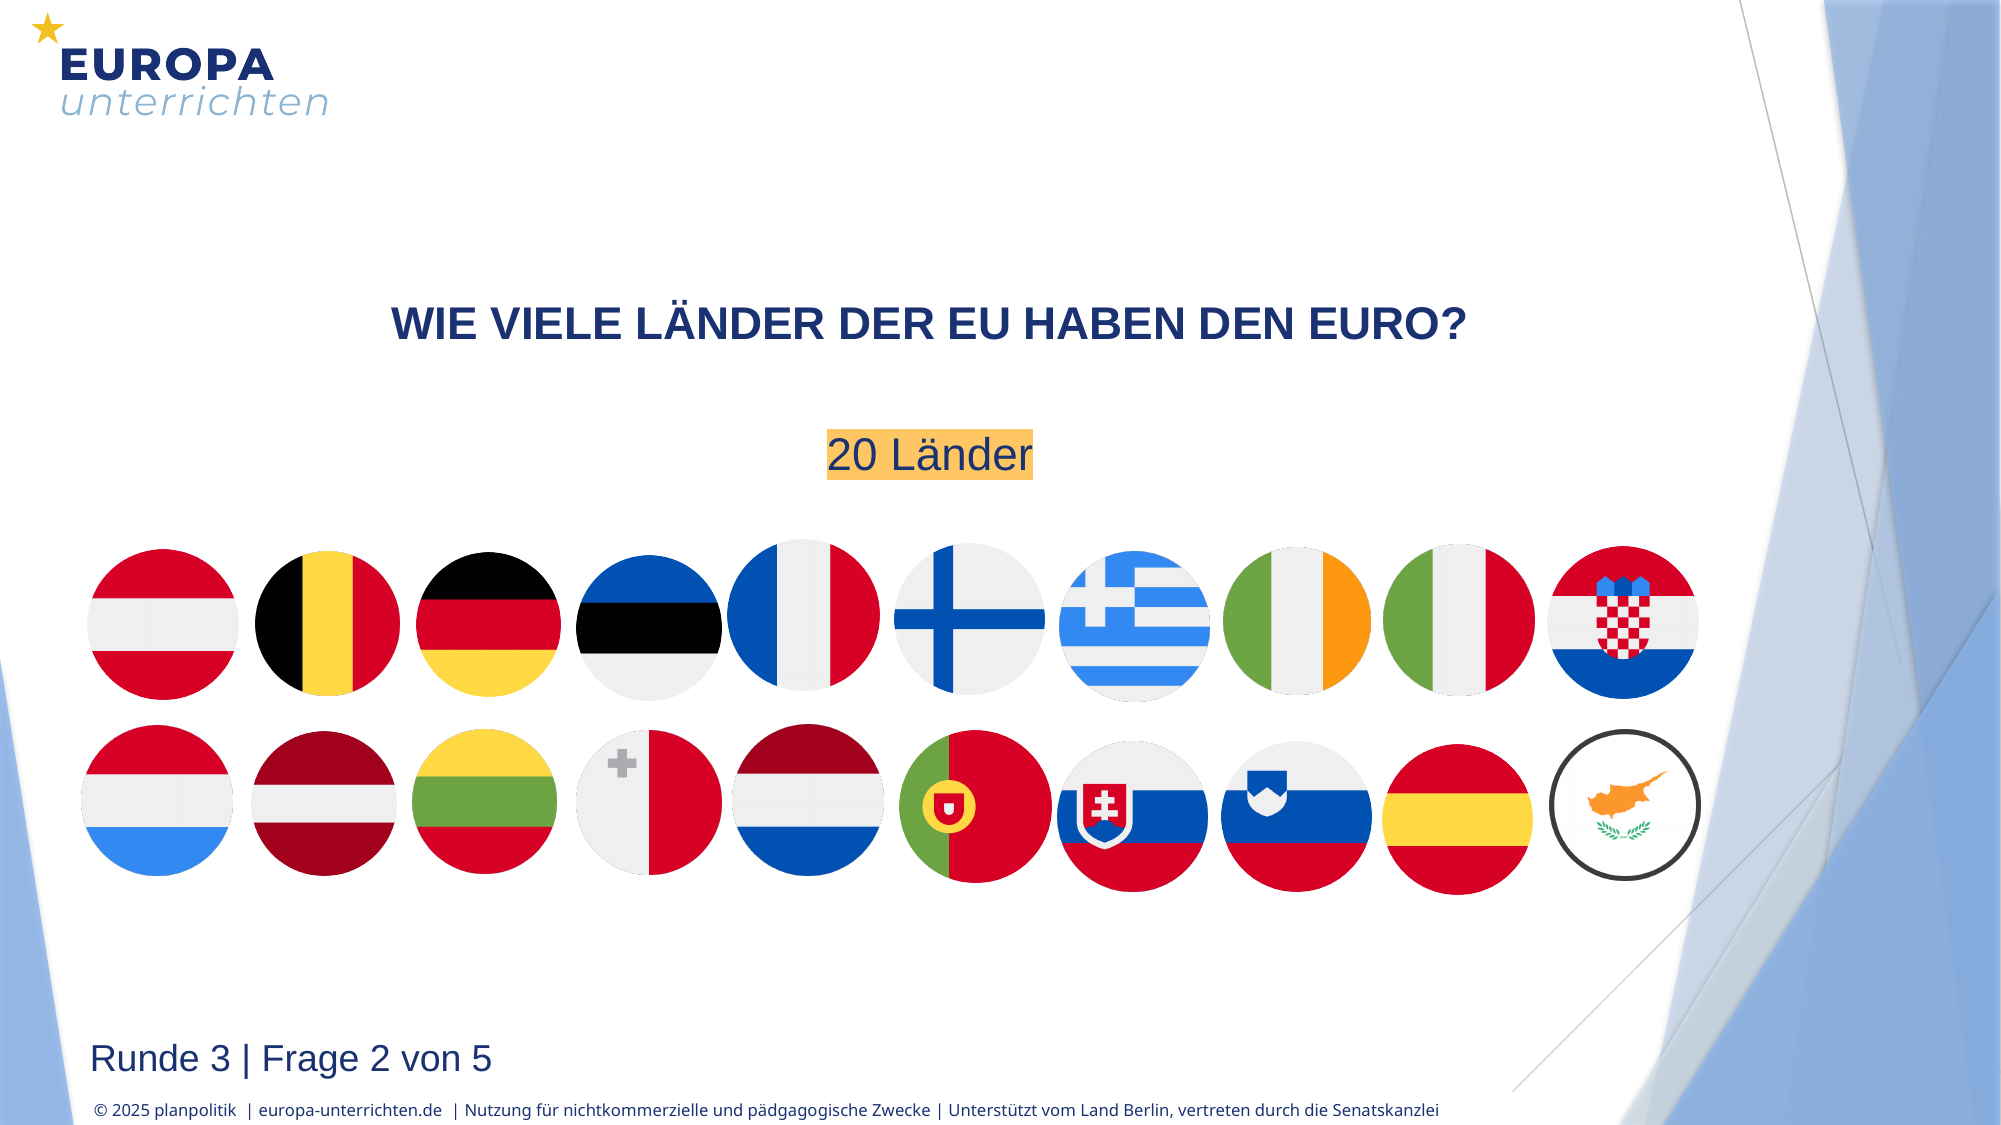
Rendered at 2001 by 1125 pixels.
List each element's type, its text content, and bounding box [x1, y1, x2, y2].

picture [1059, 550, 1211, 702]
picture [411, 728, 558, 874]
picture [254, 550, 400, 696]
picture [898, 730, 1052, 884]
picture [0, 0, 358, 157]
picture [726, 538, 880, 692]
picture [576, 730, 722, 876]
picture [576, 555, 722, 701]
picture [1056, 740, 1208, 892]
picture [731, 723, 885, 877]
picture [1381, 743, 1533, 895]
picture [81, 724, 233, 877]
picture [251, 730, 397, 877]
picture [1382, 544, 1535, 697]
list WIE VIELE LÄNDER DER EU HABEN DEN EURO? 20 Länder [106, 210, 1755, 1034]
picture [893, 542, 1046, 695]
picture [87, 548, 240, 701]
picture [1222, 546, 1371, 695]
picture [1546, 546, 1699, 699]
picture [1220, 740, 1372, 892]
picture [1548, 728, 1701, 881]
text_box Runde 3 | Frage 2 von 5 [75, 1026, 508, 1087]
picture [415, 551, 561, 698]
